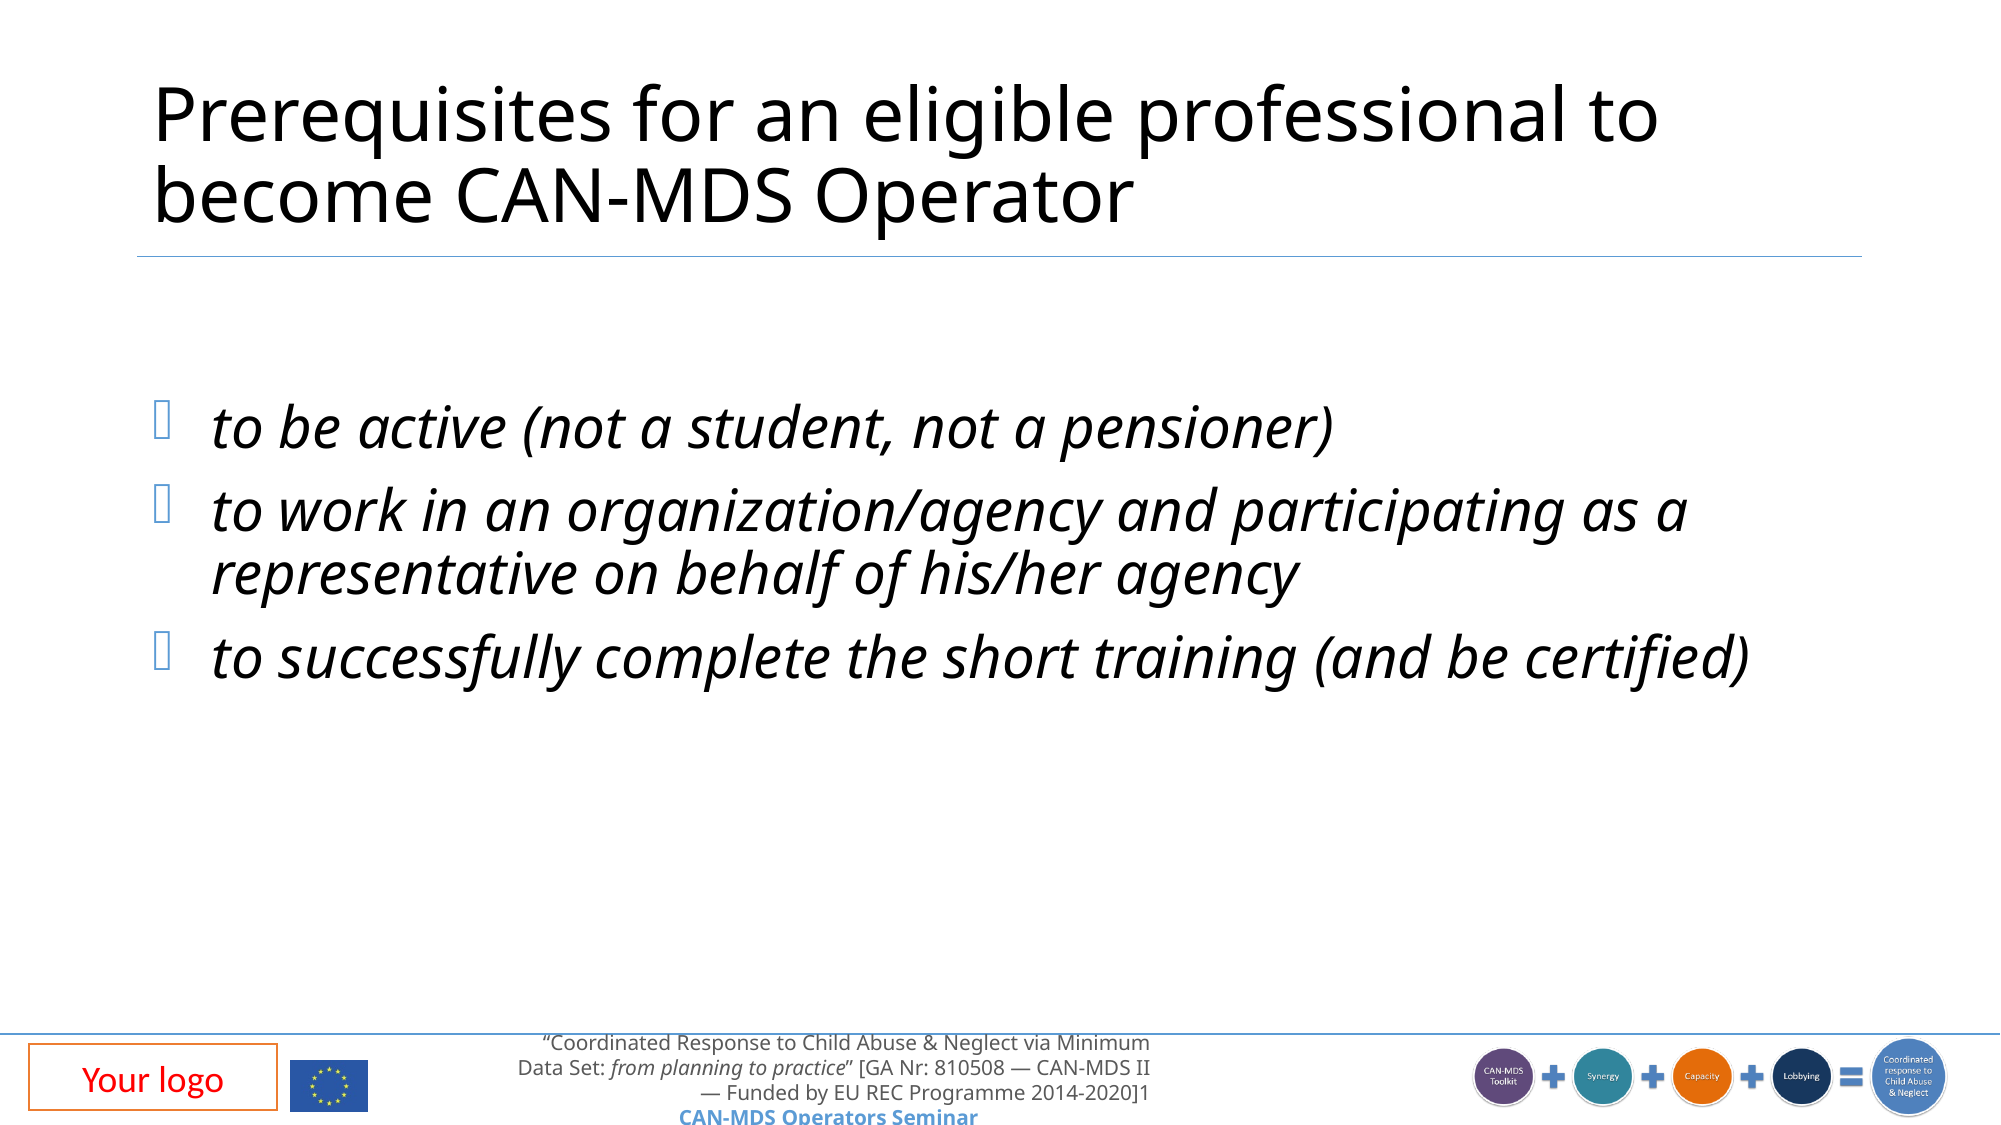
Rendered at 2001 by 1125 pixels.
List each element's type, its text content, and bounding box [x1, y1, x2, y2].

picture [290, 1060, 368, 1112]
title Prerequisites for an eligible professional to become CAN-MDS Operator [137, 59, 1863, 256]
list to be active (not a student, not a pensioner) to work in an organization/agency and participating as a representative on behalf of his/her agency to successfully complete the short training (and be certified) [137, 299, 1863, 1014]
picture [1470, 1035, 1949, 1119]
